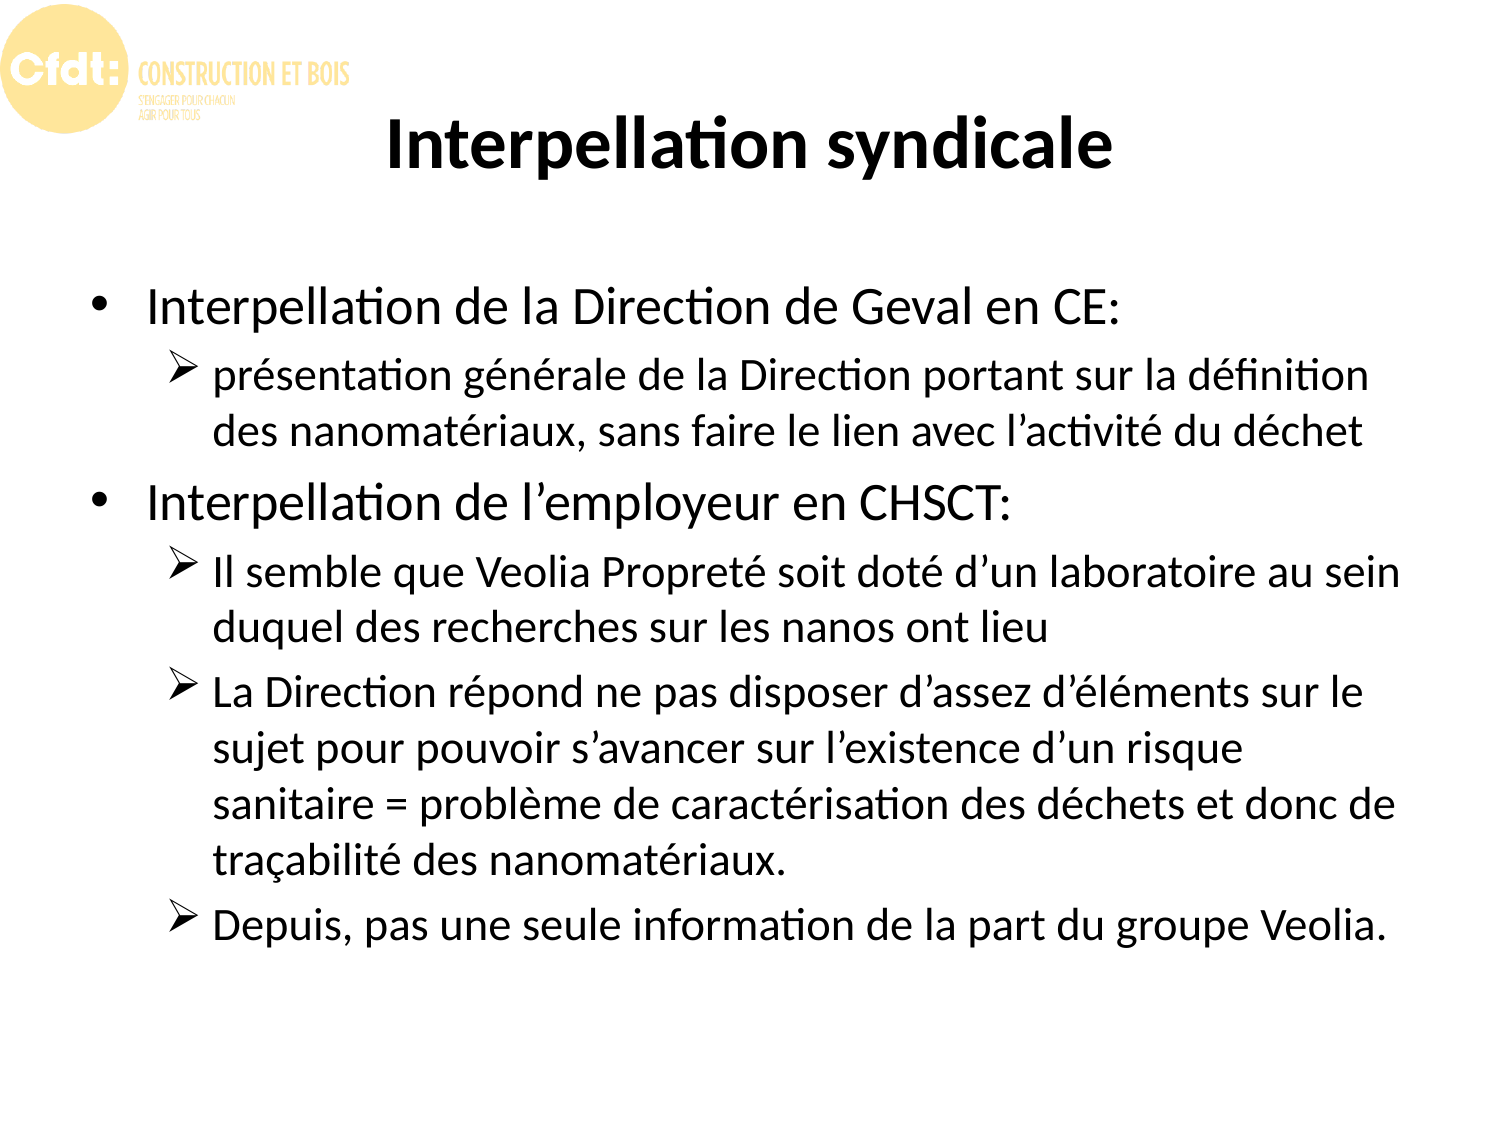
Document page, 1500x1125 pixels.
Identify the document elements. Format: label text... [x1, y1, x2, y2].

title Interpellation syndicale [75, 45, 1425, 233]
list Interpellation de la Direction de Geval en CE: présentation générale de la Direction portant sur la définition des nanomatériaux, sans faire le lien avec l’activité du déchet Interpellation de l’employeur en CHSCT: Il semble que Veolia Propreté soit doté d’un laboratoire au sein duquel des recherches sur les nanos ont lieu La Direction répond ne pas disposer d’assez d’éléments sur le sujet pour pouvoir s’avancer sur l’existence d’un risque sanitaire = problème de caractérisation des déchets et donc de traçabilité des nanomatériaux. Depuis, pas une seule information de la part du groupe Veolia. [75, 262, 1425, 1005]
